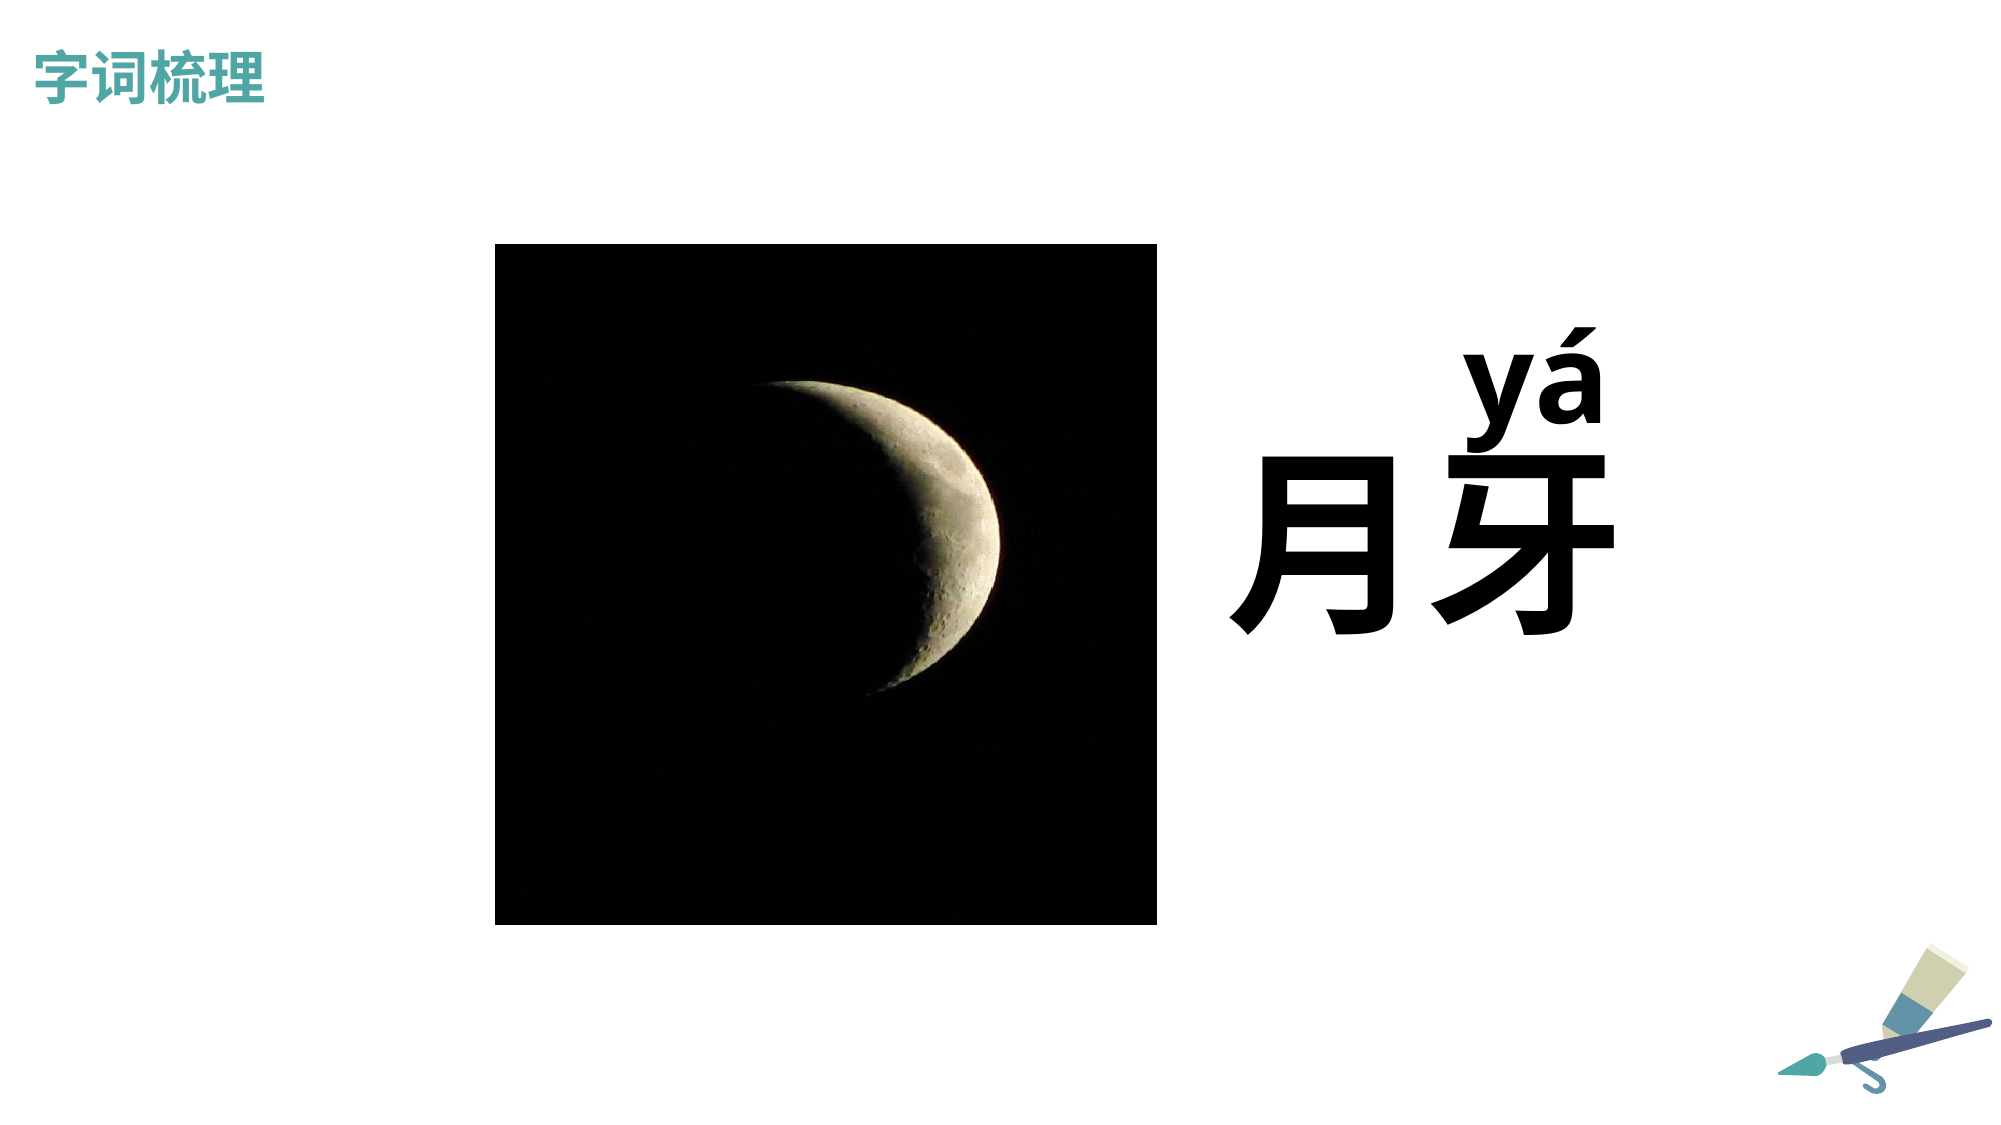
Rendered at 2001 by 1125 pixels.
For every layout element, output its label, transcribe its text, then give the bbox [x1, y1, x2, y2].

text_box 字词梳理 [17, 34, 281, 119]
text_box 月牙 [1210, 410, 1692, 666]
text_box yá [1448, 290, 1742, 456]
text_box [1811, 945, 1974, 1125]
picture [495, 244, 1157, 926]
